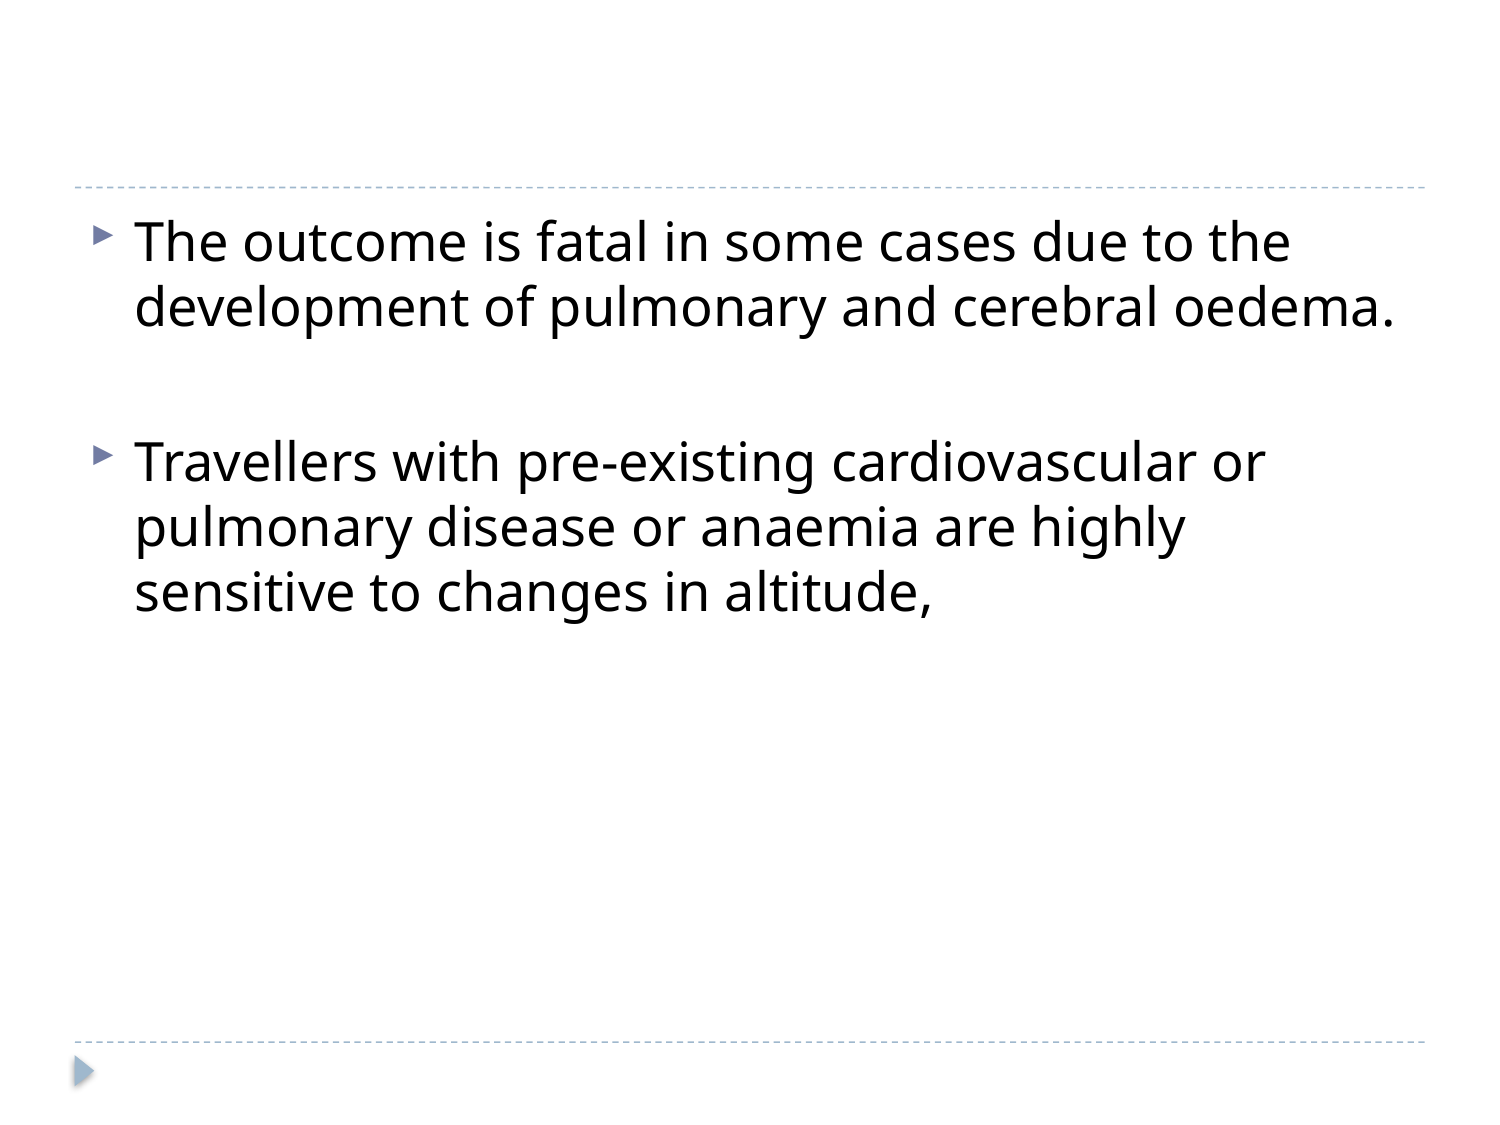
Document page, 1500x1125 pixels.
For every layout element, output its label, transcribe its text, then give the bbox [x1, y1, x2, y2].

list The outcome is fatal in some cases due to the development of pulmonary and cerebral oedema. Travellers with pre-existing cardiovascular or pulmonary disease or anaemia are highly sensitive to changes in altitude, [75, 200, 1425, 1010]
